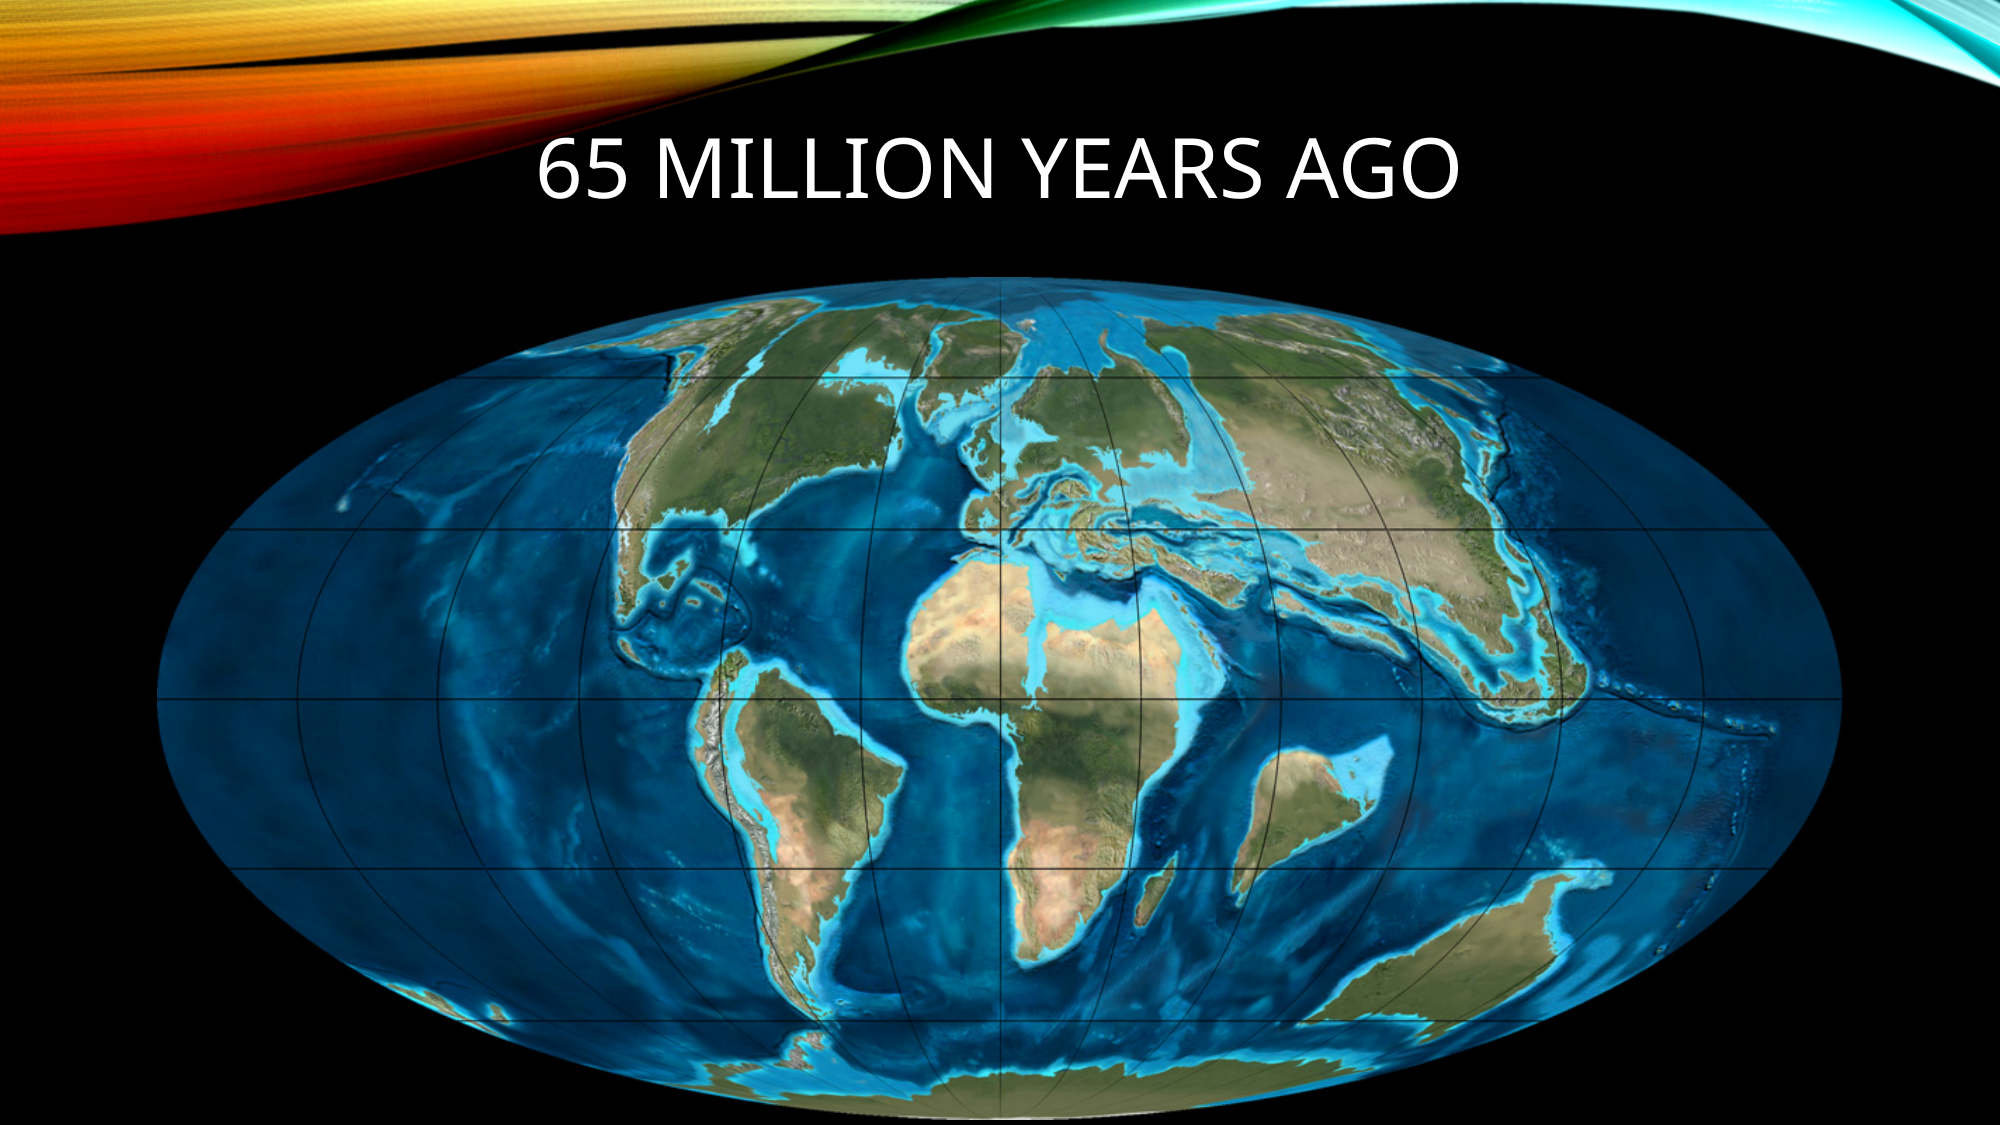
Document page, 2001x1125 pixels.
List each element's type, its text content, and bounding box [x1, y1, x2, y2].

title 65 Million Years Ago [273, 65, 1727, 277]
picture [157, 277, 1843, 1121]
picture [0, 0, 2000, 237]
